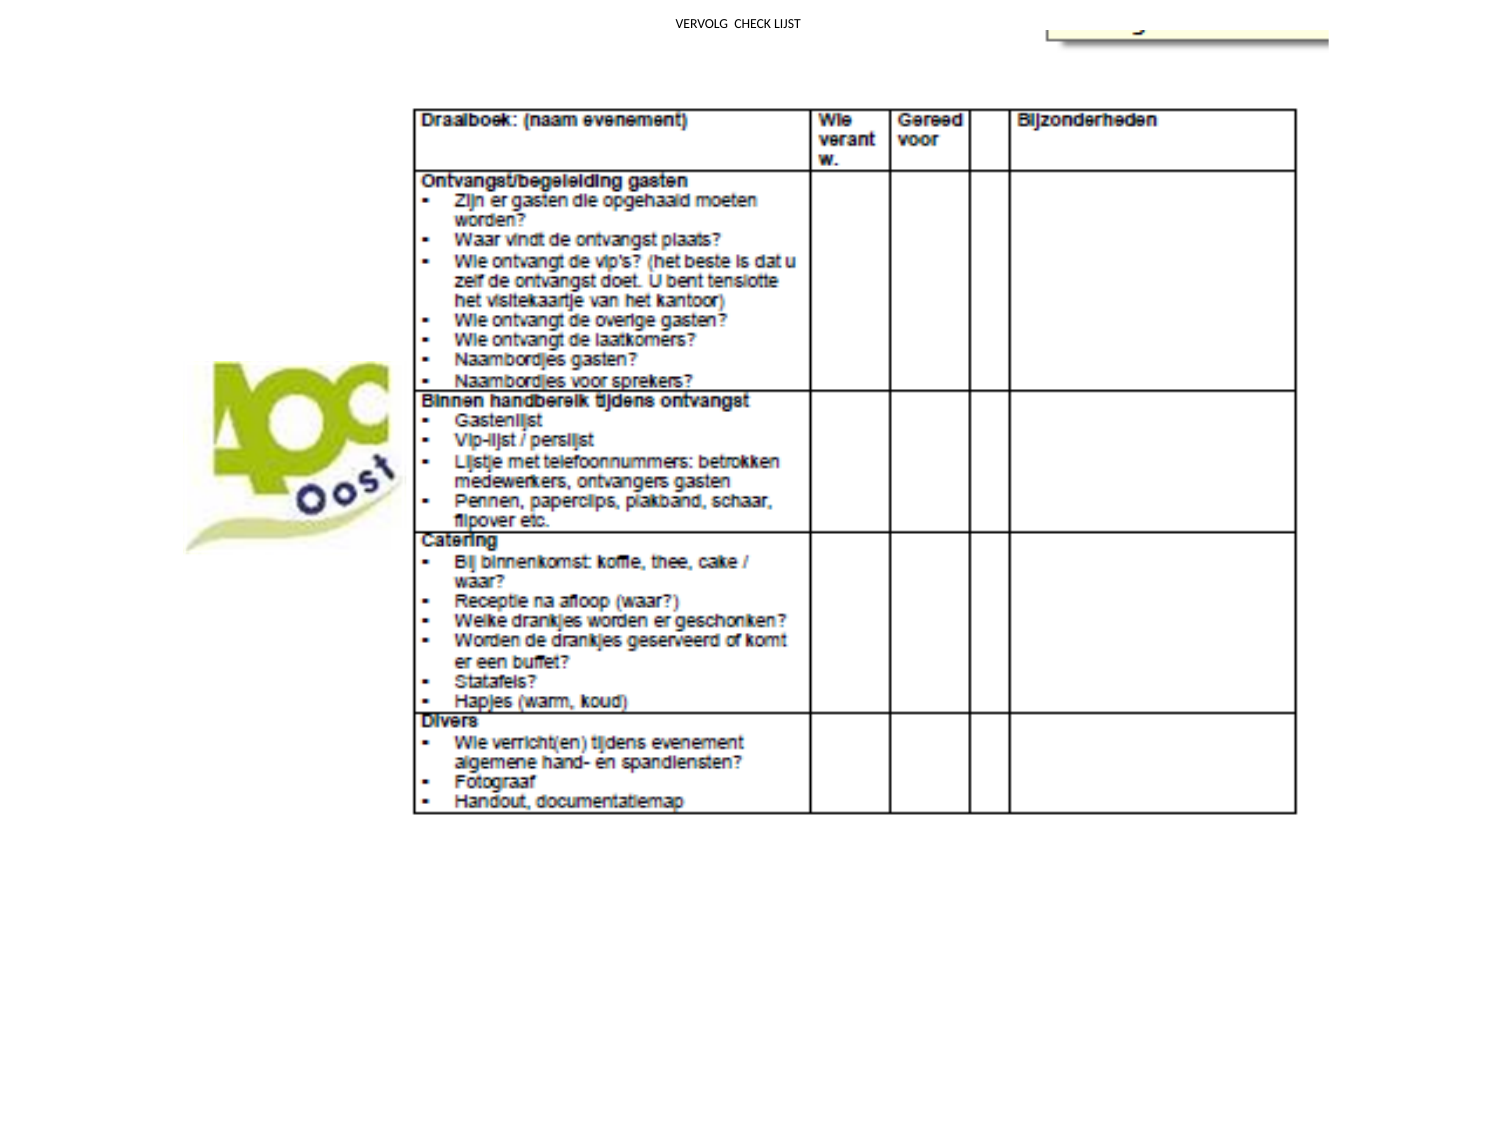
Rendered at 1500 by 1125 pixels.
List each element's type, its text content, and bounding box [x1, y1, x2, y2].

title VERVOLG CHECK LIJST [289, 0, 1188, 43]
picture [182, 30, 1329, 871]
